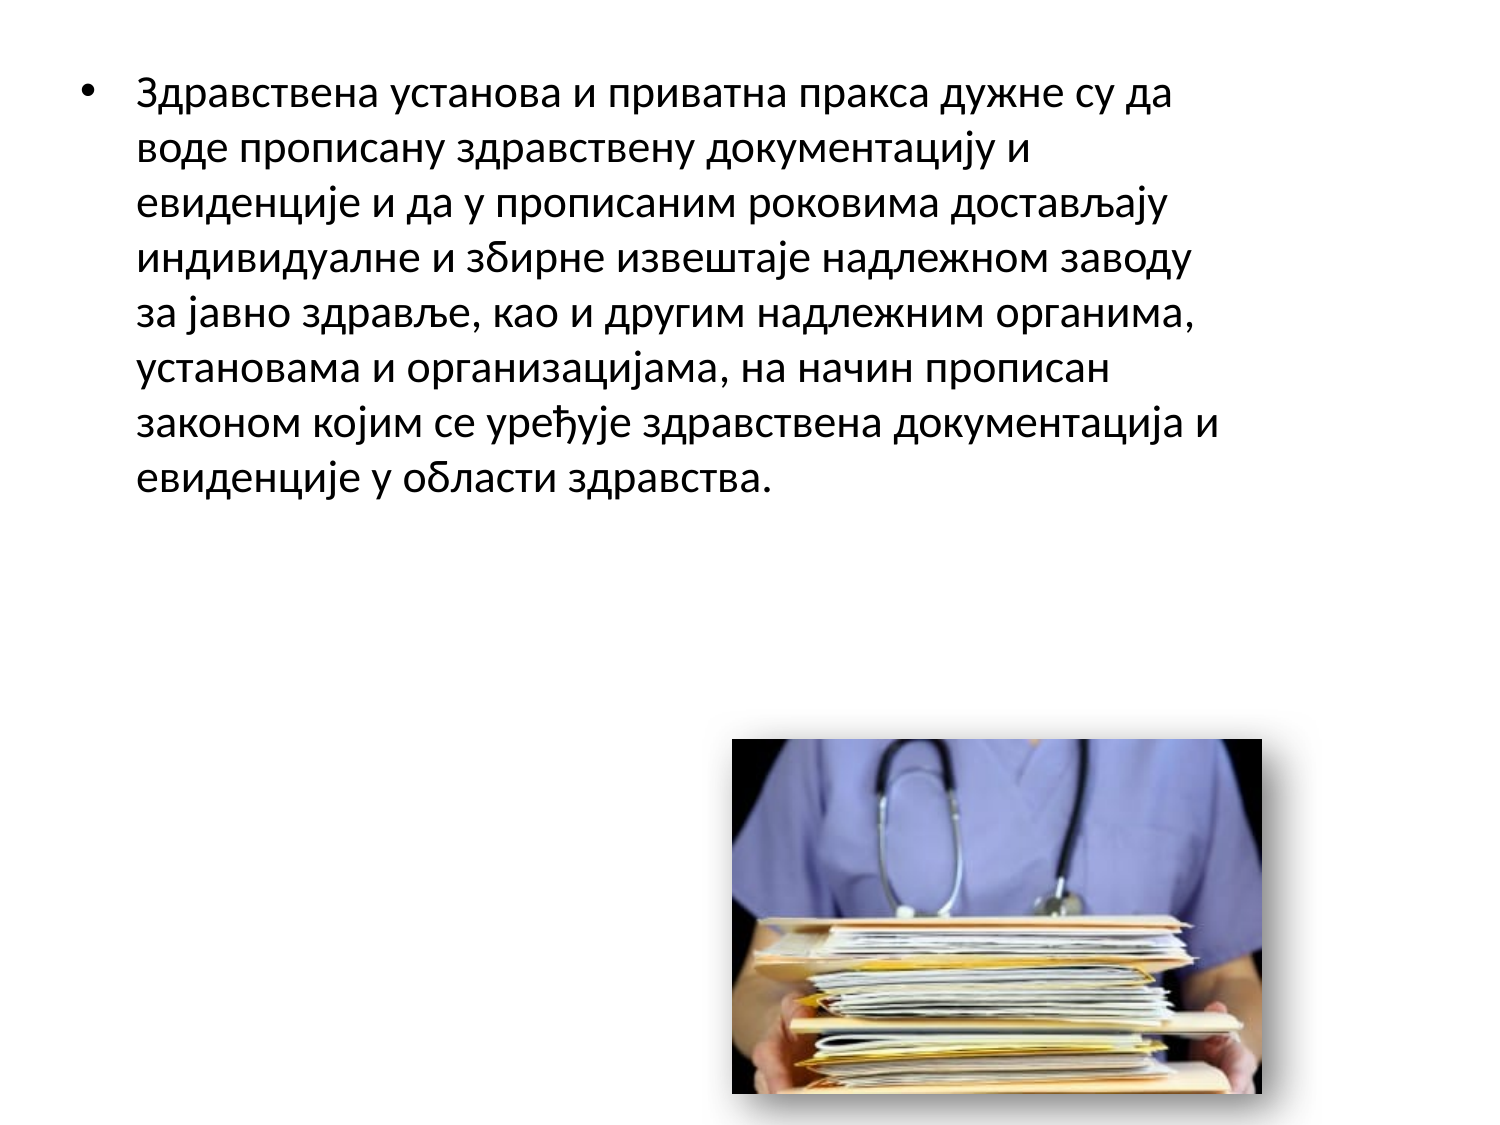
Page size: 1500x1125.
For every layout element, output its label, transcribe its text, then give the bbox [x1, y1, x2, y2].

list Здравствена установа и приватна пракса дужне су да воде прописану здравствену документацију и евиденције и да у прописаним роковима достављају индивидуалне и збирне извештаје надлежном заводу за јавно здравље, као и другим надлежним органима, установама и организацијама, на начин прописан законом којим се уређује здравствена документација и евиденције у области здравства. [64, 54, 1253, 1024]
picture [731, 739, 1262, 1094]
